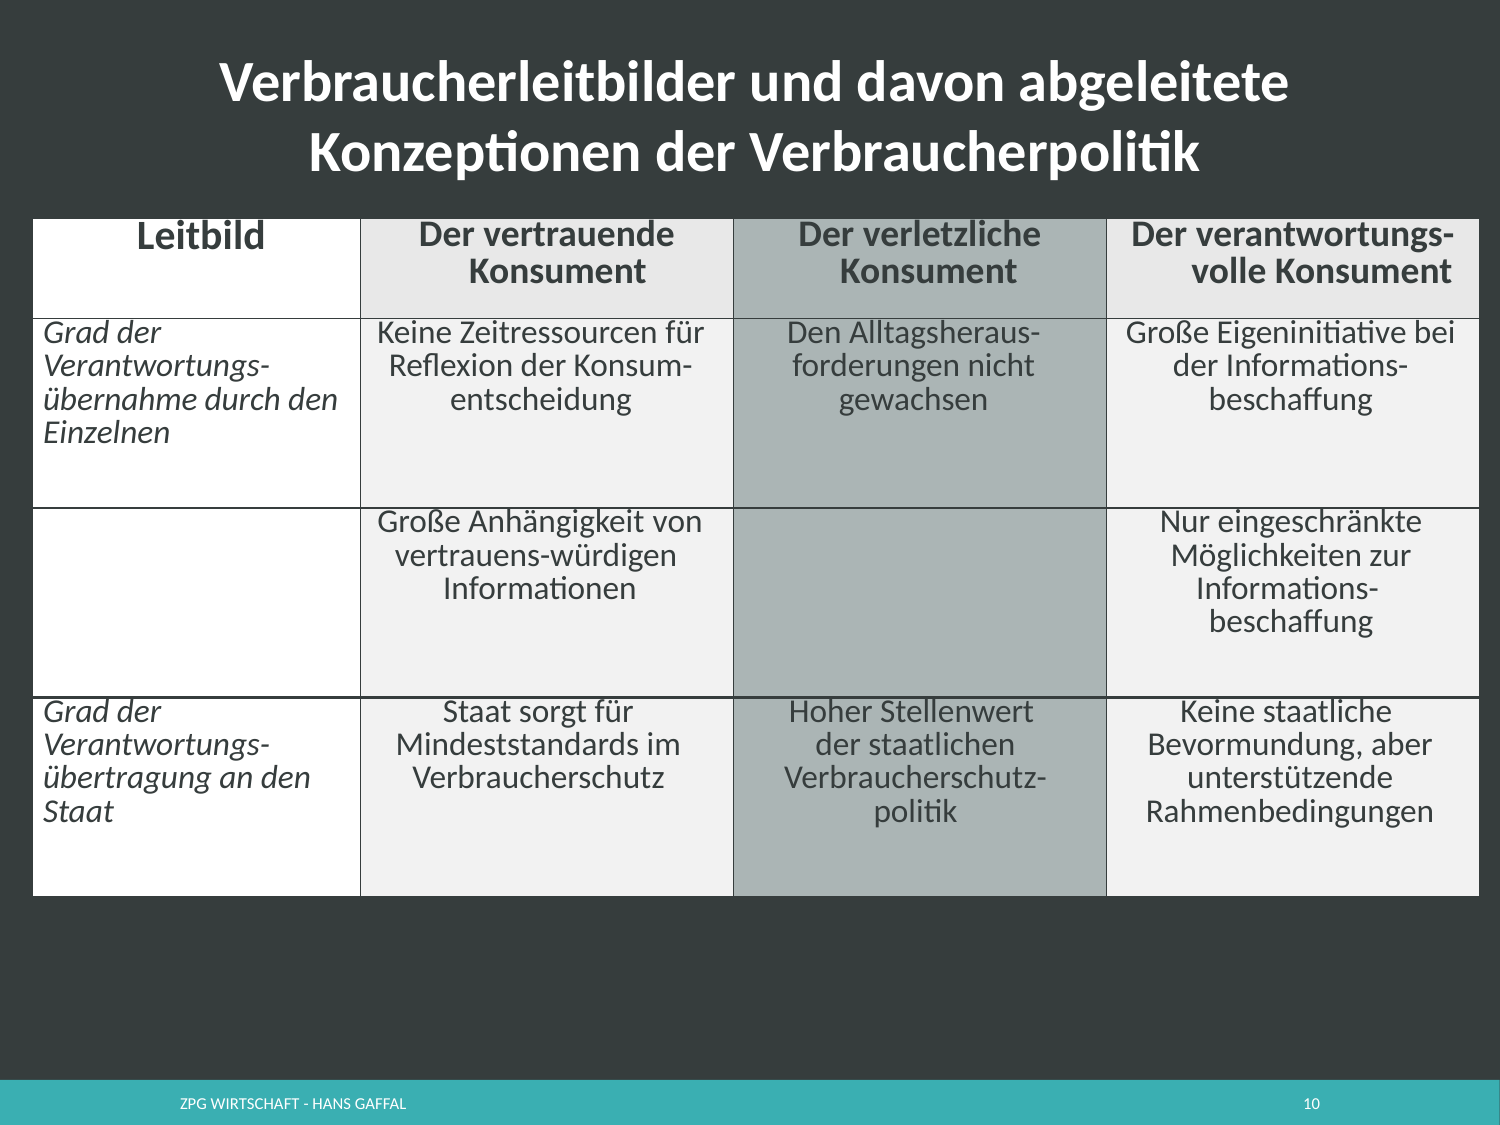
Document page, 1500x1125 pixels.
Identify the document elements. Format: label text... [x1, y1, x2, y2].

table_header Leitbild [33, 219, 360, 318]
table_cell Große Eigeninitiative bei der Informations-beschaffung [1107, 319, 1479, 507]
table_cell Grad der Verantwortungs-übertragung an den Staat [33, 699, 360, 896]
footer ZPG Wirtschaft - Hans Gaffal [165, 1083, 1046, 1122]
slide_number 10 [1256, 1083, 1336, 1122]
table_cell Nur eingeschränkte Möglichkeiten zur Informations- beschaffung [1107, 509, 1479, 696]
table_header Der vertrauende Konsument [361, 219, 733, 318]
table_cell Staat sorgt für Mindeststandards im Verbraucherschutz [361, 699, 733, 896]
table_cell Den Alltagsheraus-forderungen nicht gewachsen [734, 319, 1106, 507]
table_header Der verantwortungs-volle Konsument [1107, 219, 1479, 318]
table_cell Große Anhängigkeit von vertrauens-würdigen Informationen [361, 509, 733, 696]
table_cell Keine staatliche Bevormundung, aber unterstützende Rahmenbedingungen [1107, 699, 1479, 896]
table_cell Keine Zeitressourcen für Reflexion der Konsum-entscheidung [361, 319, 733, 507]
table_header Der verletzliche Konsument [734, 219, 1106, 318]
table_cell [734, 509, 1106, 696]
table_cell Grad der Verantwortungs-übernahme durch den Einzelnen [33, 319, 360, 507]
table_cell Hoher Stellenwert der staatlichen Verbraucherschutz-politik [734, 699, 1106, 896]
text_box Verbraucherleitbilder und davon abgeleitete Konzeptionen der Verbraucherpolitik [32, 35, 1478, 191]
table_cell [33, 509, 360, 696]
